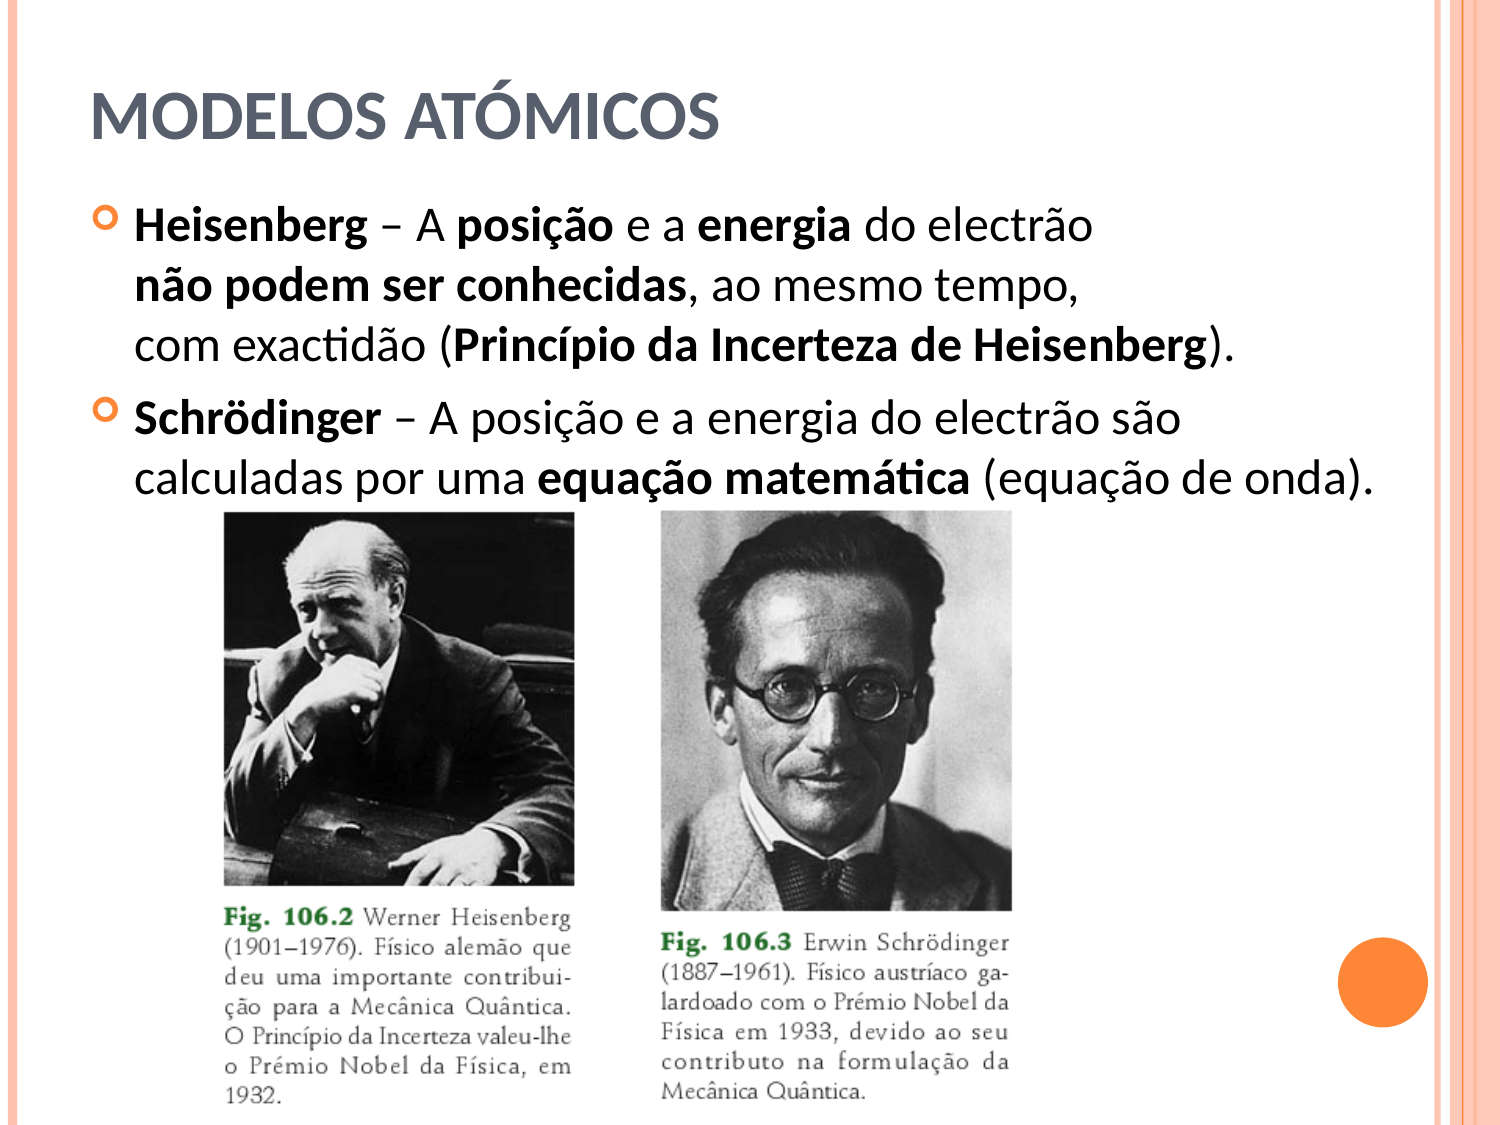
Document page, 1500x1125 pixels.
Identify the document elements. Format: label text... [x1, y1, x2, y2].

title Modelos atómicos [75, 45, 1300, 161]
list Heisenberg – A posição e a energia do electrão não podem ser conhecidas, ao mesmo tempo, com exactidão (Princípio da Incerteza de Heisenberg). Schrödinger – A posição e a energia do electrão são calculadas por uma equação matemática (­equação de onda). [75, 184, 1424, 984]
picture [655, 503, 1020, 1110]
picture [218, 503, 585, 1114]
